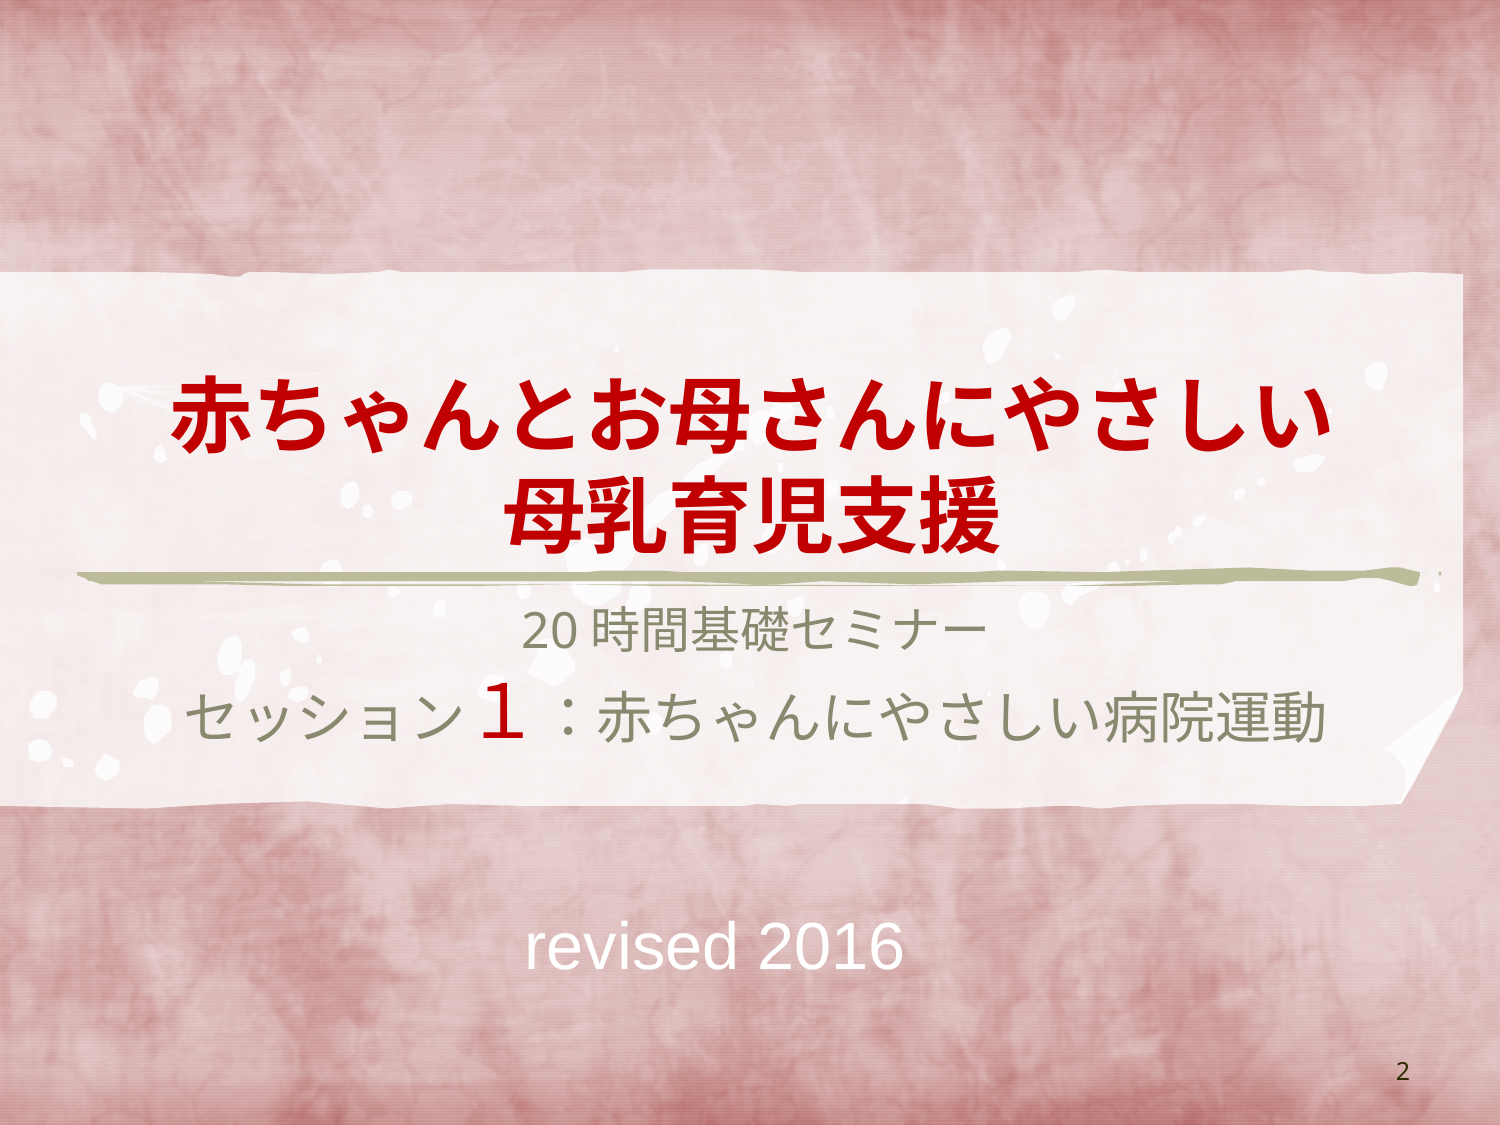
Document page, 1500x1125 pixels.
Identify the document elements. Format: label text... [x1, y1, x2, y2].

title 赤ちゃんとお母さんにやさしい 母乳育児支援 [140, 351, 1365, 575]
subtitle 20時間基礎セミナー セッション１：赤ちゃんにやさしい病院運動 [128, 597, 1384, 774]
slide_number 2 [1074, 1042, 1425, 1103]
text_box revised 2016 [510, 895, 922, 991]
